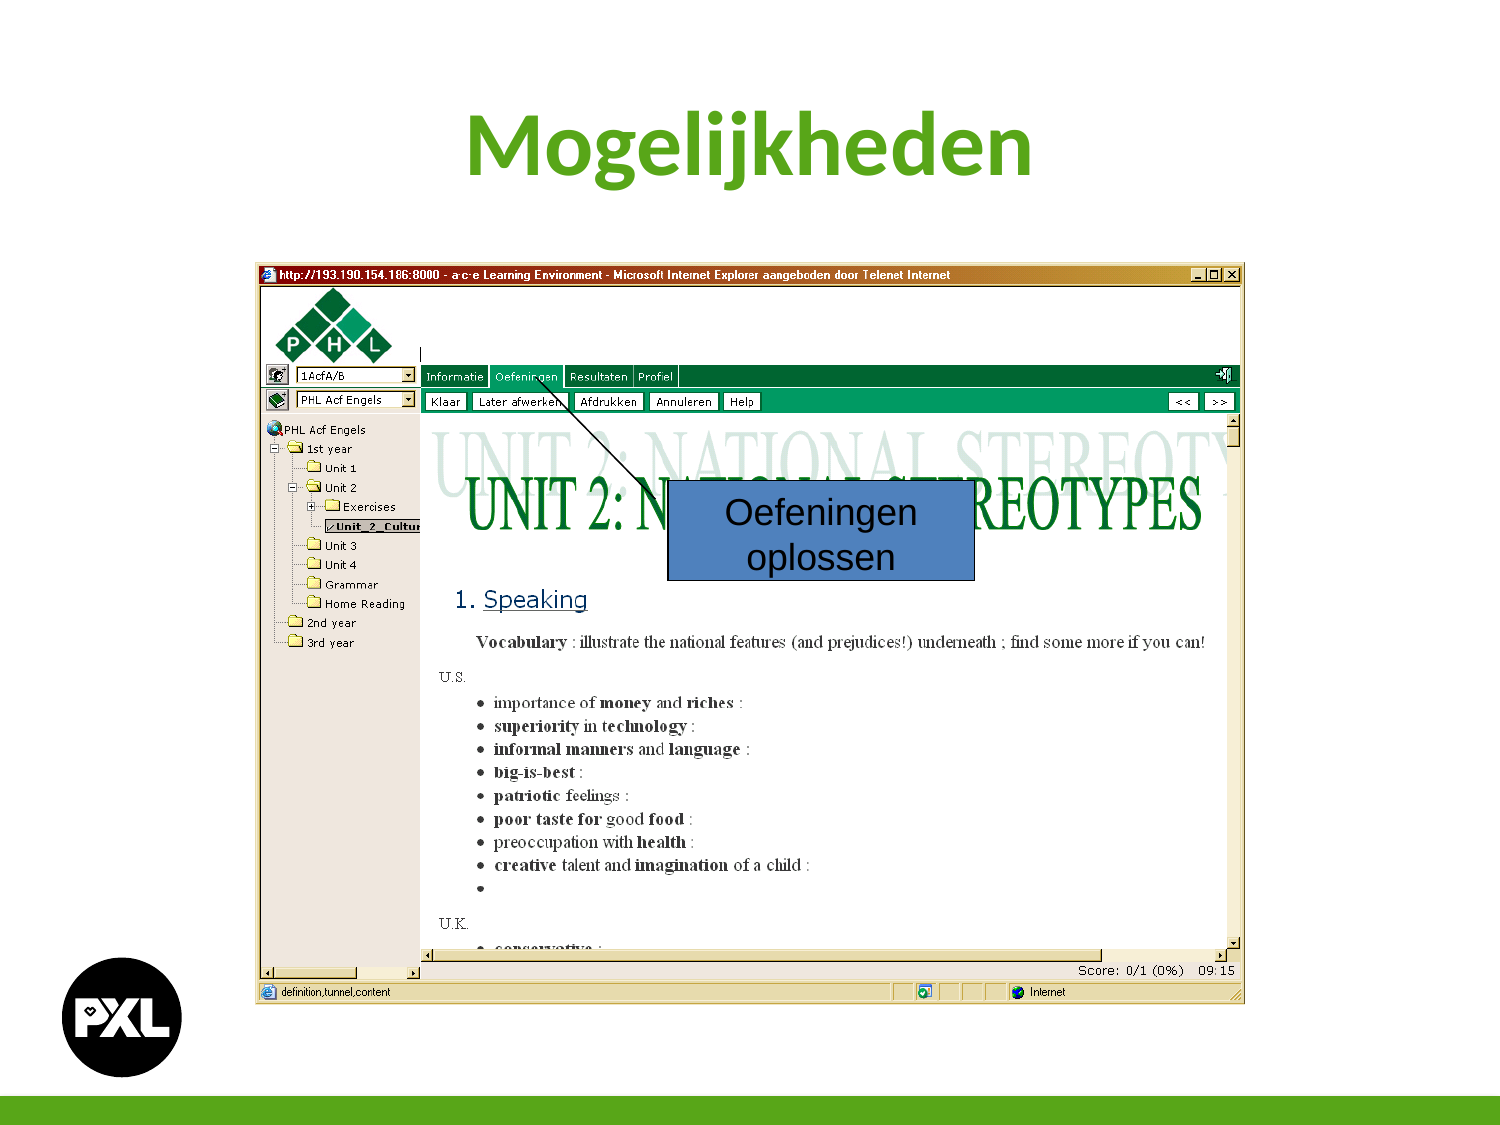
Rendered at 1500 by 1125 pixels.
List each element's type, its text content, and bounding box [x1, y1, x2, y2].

title Mogelijkheden [75, 45, 1425, 233]
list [254, 262, 1246, 1006]
